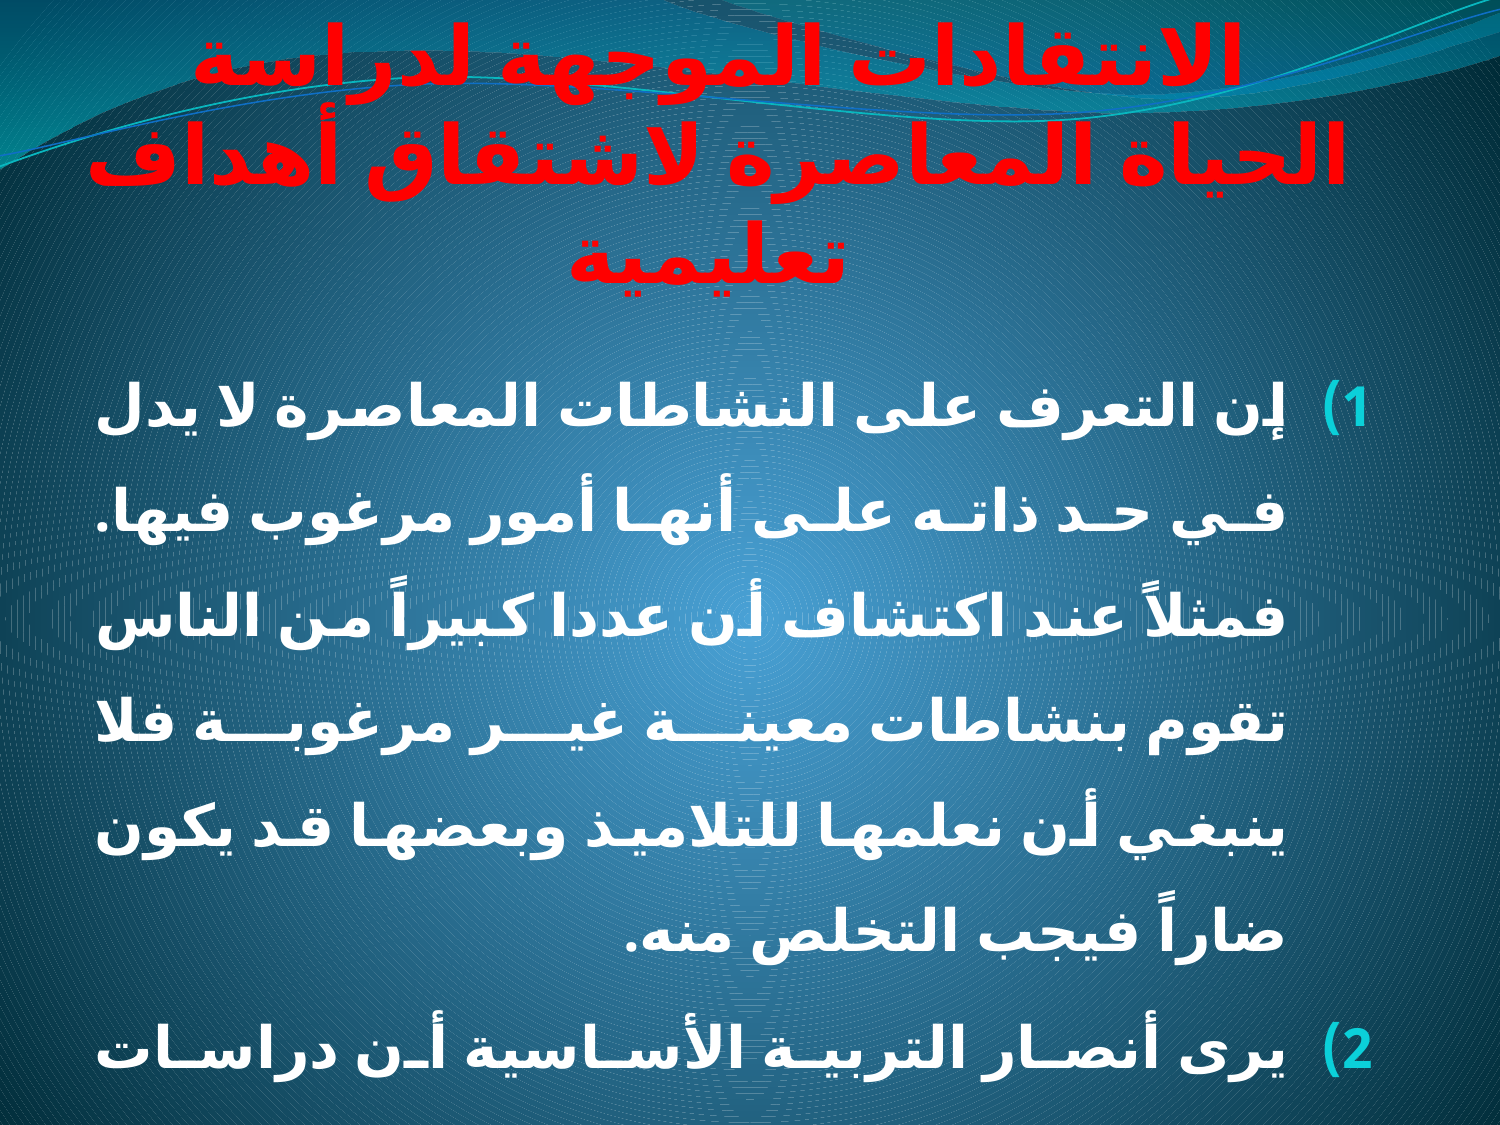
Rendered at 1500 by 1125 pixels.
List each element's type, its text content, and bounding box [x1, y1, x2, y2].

subtitle إن التعرف على النشاطات المعاصرة لا يدل في حد ذاته على أنها أمور مرغوب فيها. فمثلاً عند اكتشاف أن عددا كبيراً من الناس تقوم بنشاطات معينة غير مرغوبة فلا ينبغي أن نعلمها للتلاميذ وبعضها قد يكون ضاراً فيجب التخلص منه. يرى أنصار التربية الأساسية أن دراسات الحياة المعاصرة هي نوع من تقديس للحاضر، وإهمال للموروث الثقافي للإنسان. [87, 326, 1376, 1071]
title الانتقادات الموجهة لدراسة الحياة المعاصرة لاشتقاق أهداف تعليمية [76, 0, 1365, 300]
